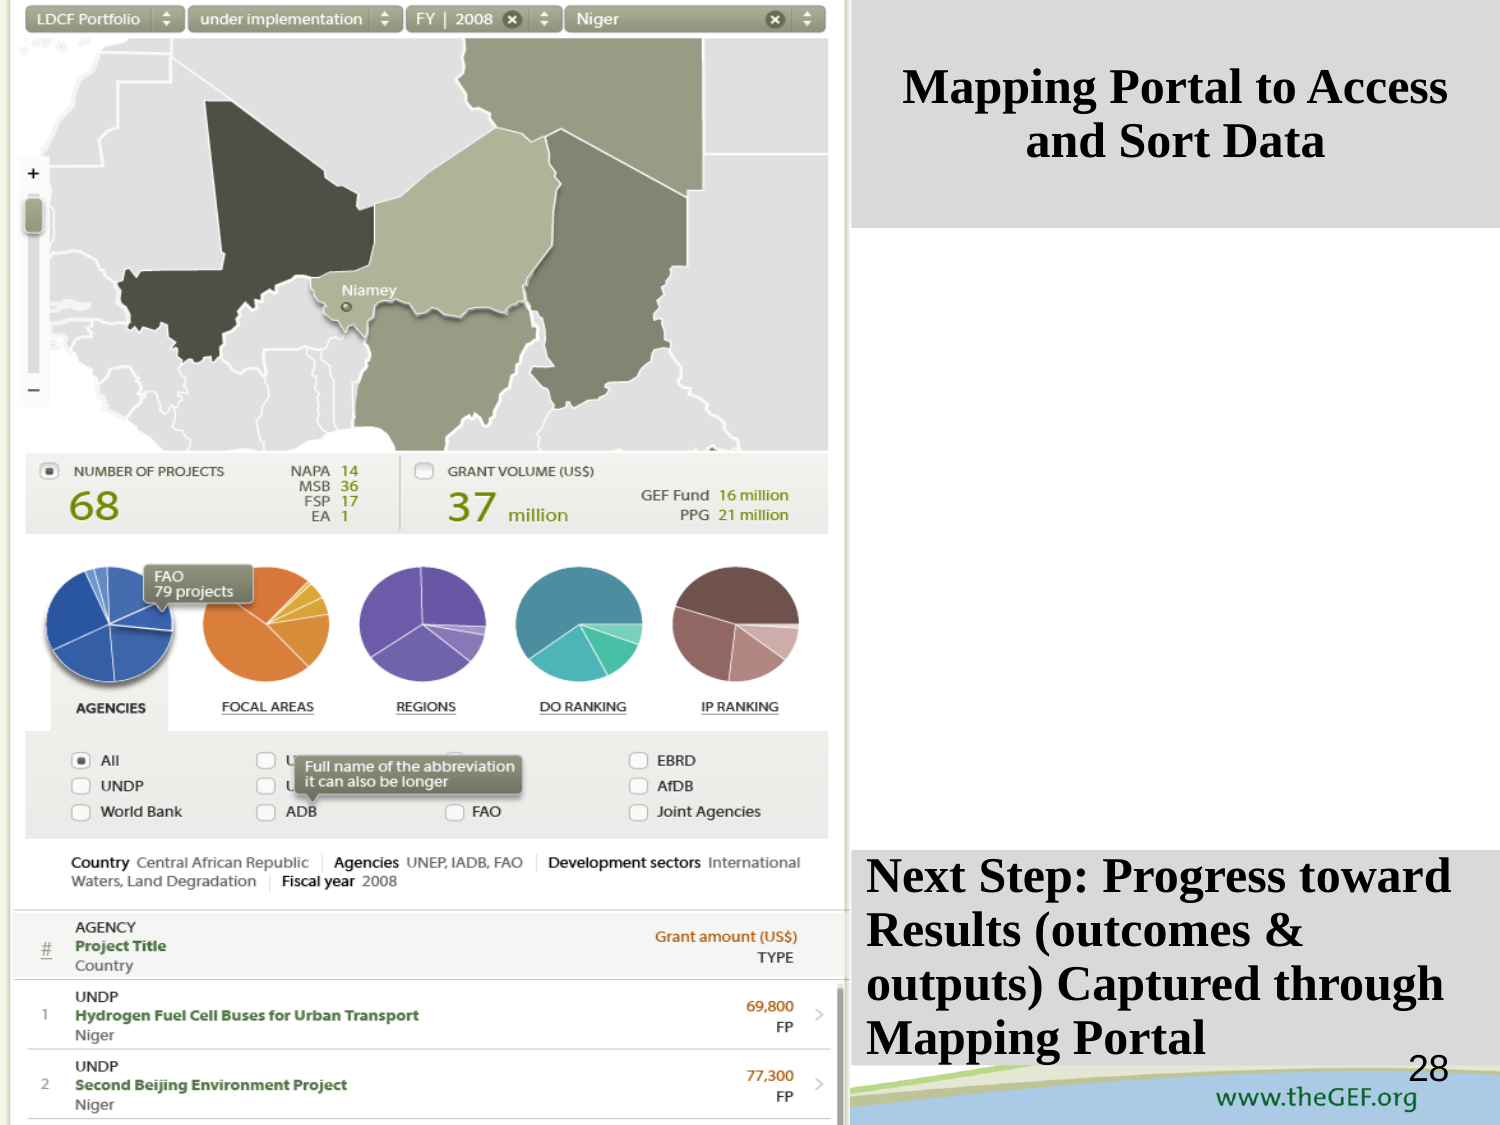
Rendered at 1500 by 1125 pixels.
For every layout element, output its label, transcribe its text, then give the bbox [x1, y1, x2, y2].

text_box Mapping Portal to Access and Sort Data [854, 0, 1500, 230]
text_box Next Step: Progress toward Results (outcomes & outputs) Captured through Mapping Portal [854, 848, 1500, 1067]
slide_number 28 [1374, 1024, 1500, 1108]
picture [0, 0, 1500, 1125]
